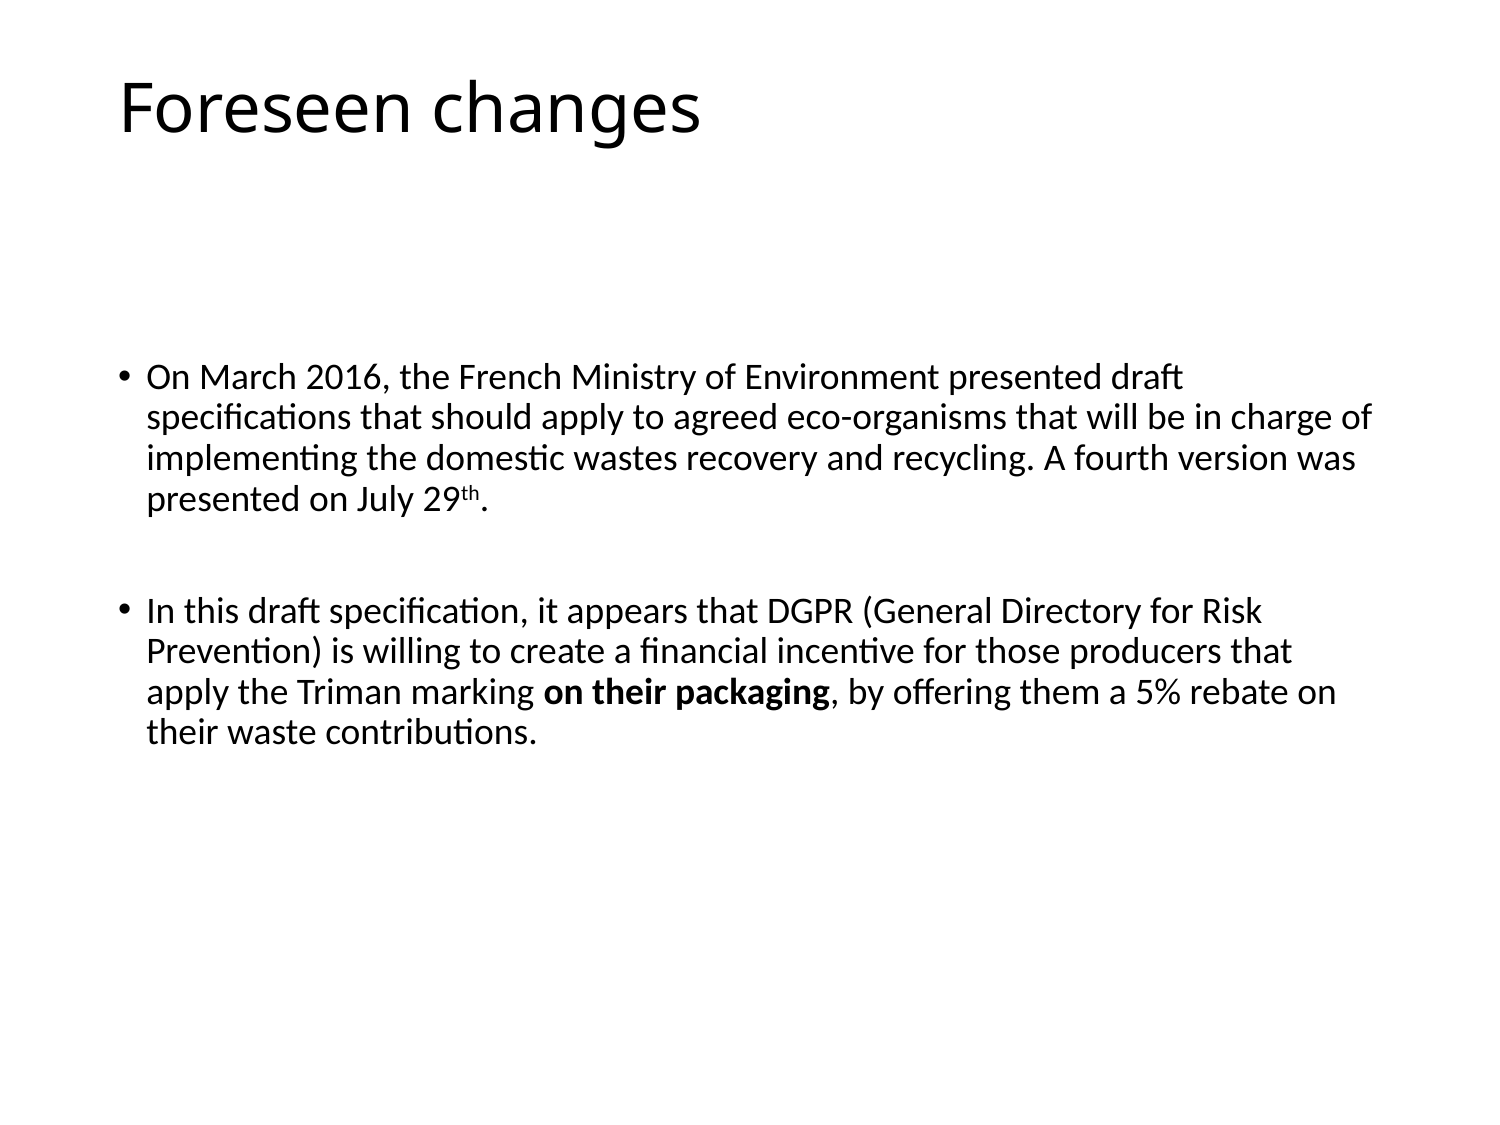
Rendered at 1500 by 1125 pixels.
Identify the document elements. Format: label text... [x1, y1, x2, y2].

list On March 2016, the French Ministry of Environment presented draft specifications that should apply to agreed eco-organisms that will be in charge of implementing the domestic wastes recovery and recycling. A fourth version was presented on July 29th. In this draft specification, it appears that DGPR (General Directory for Risk Prevention) is willing to create a financial incentive for those producers that apply the Triman marking on their packaging, by offering them a 5% rebate on their waste contributions. [103, 191, 1397, 1078]
title Foreseen changes [103, 59, 1397, 161]
